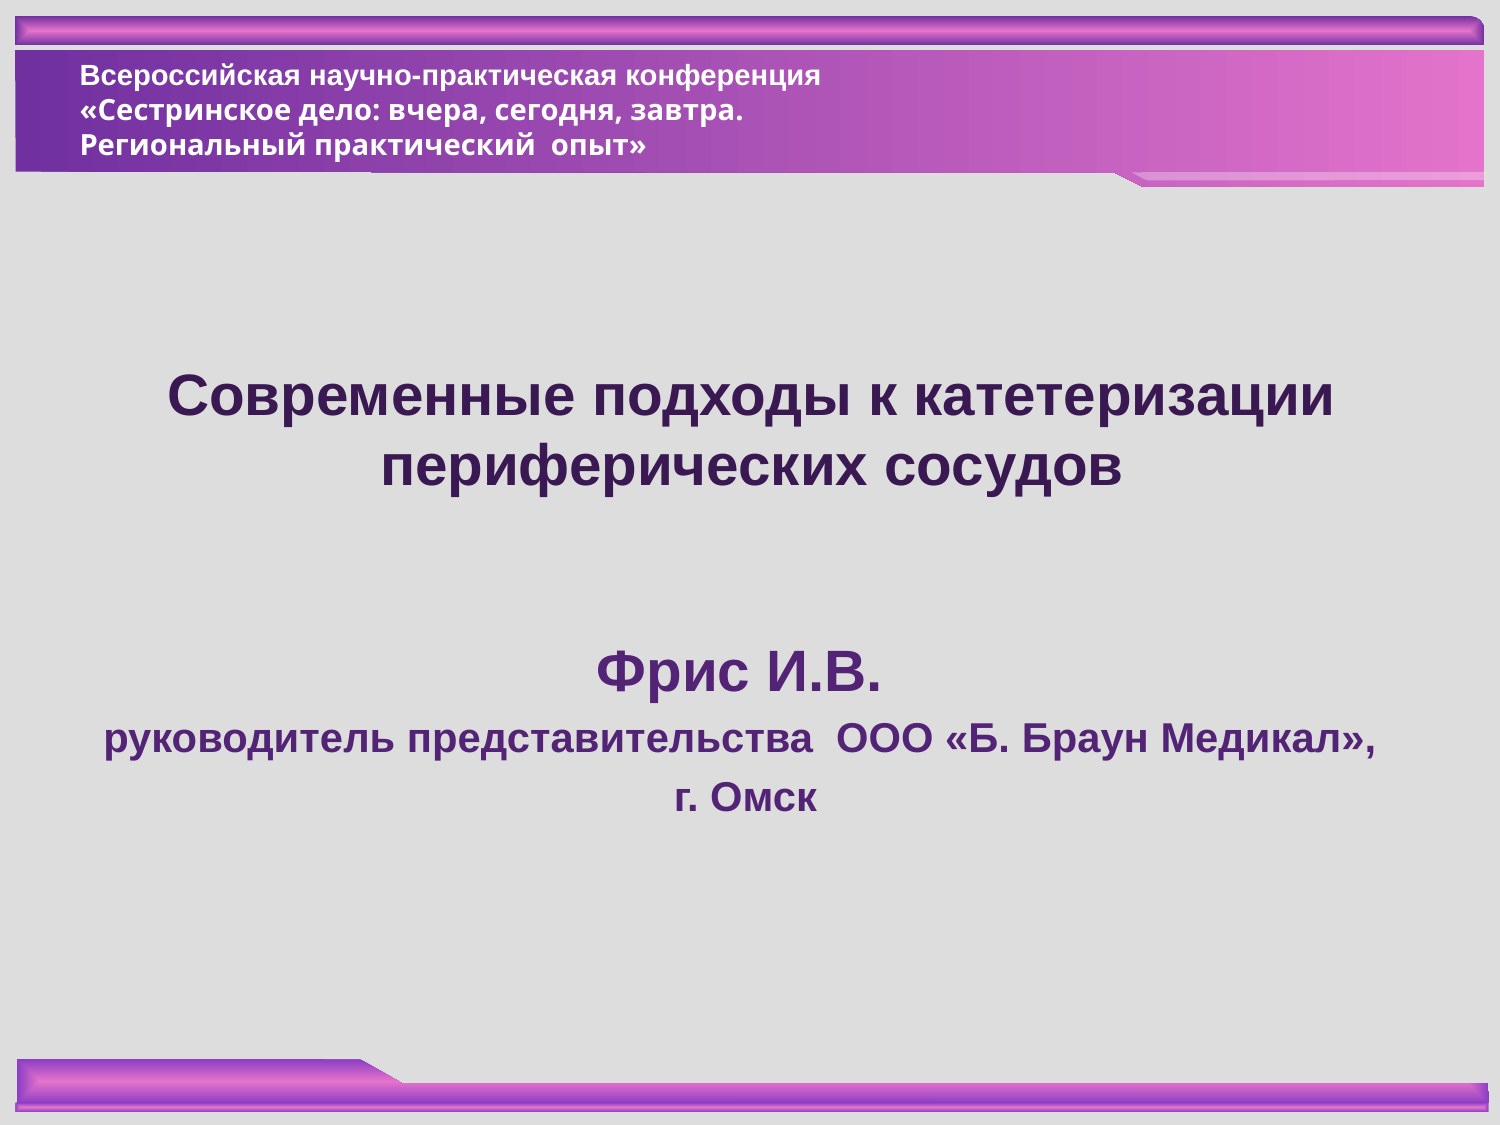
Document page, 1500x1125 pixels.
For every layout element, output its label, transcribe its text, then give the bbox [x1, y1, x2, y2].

text_box Фрис И.В. руководитель представительства ООО «Б. Браун Медикал», г. Омск [64, 625, 1415, 791]
list Современные подходы к катетеризации периферических сосудов [76, 350, 1427, 587]
